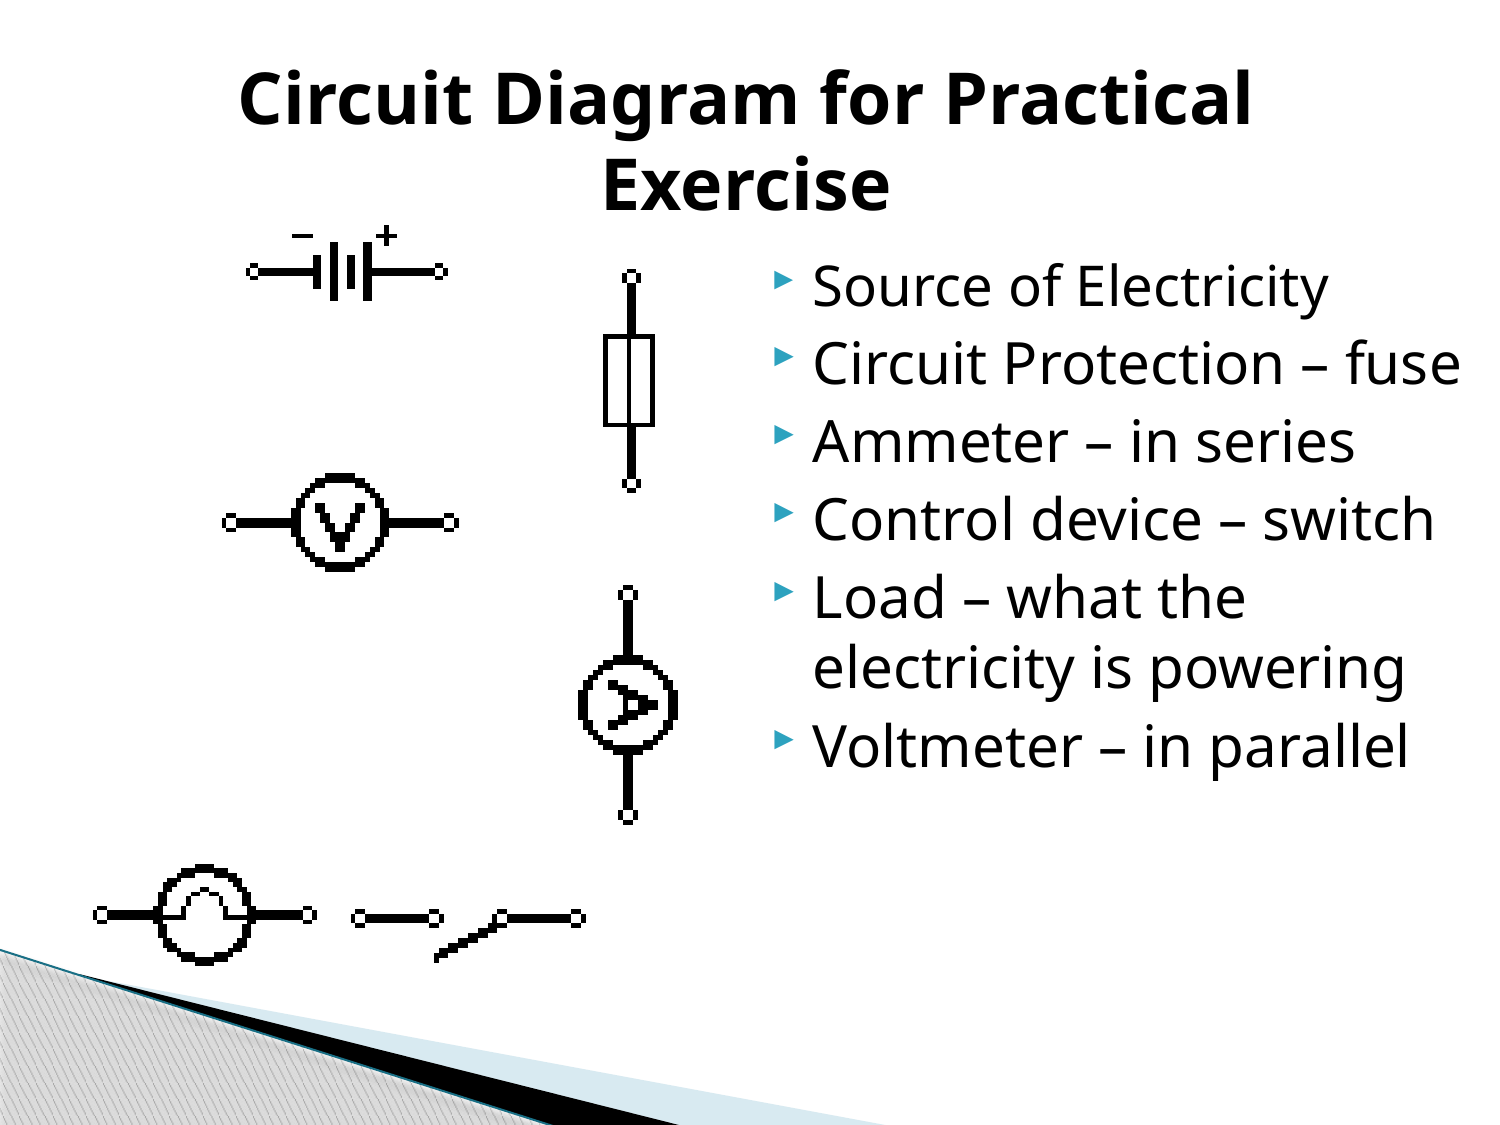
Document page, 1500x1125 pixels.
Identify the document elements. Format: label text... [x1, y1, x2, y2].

picture [222, 409, 459, 647]
text_box Source of Electricity Circuit Protection – fuse Ammeter – in series Control device – switch Load – what the electricity is powering Voltmeter – in parallel [749, 242, 1500, 986]
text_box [93, 175, 744, 1032]
text_box Circuit Diagram for Practical Exercise [75, 45, 1418, 233]
